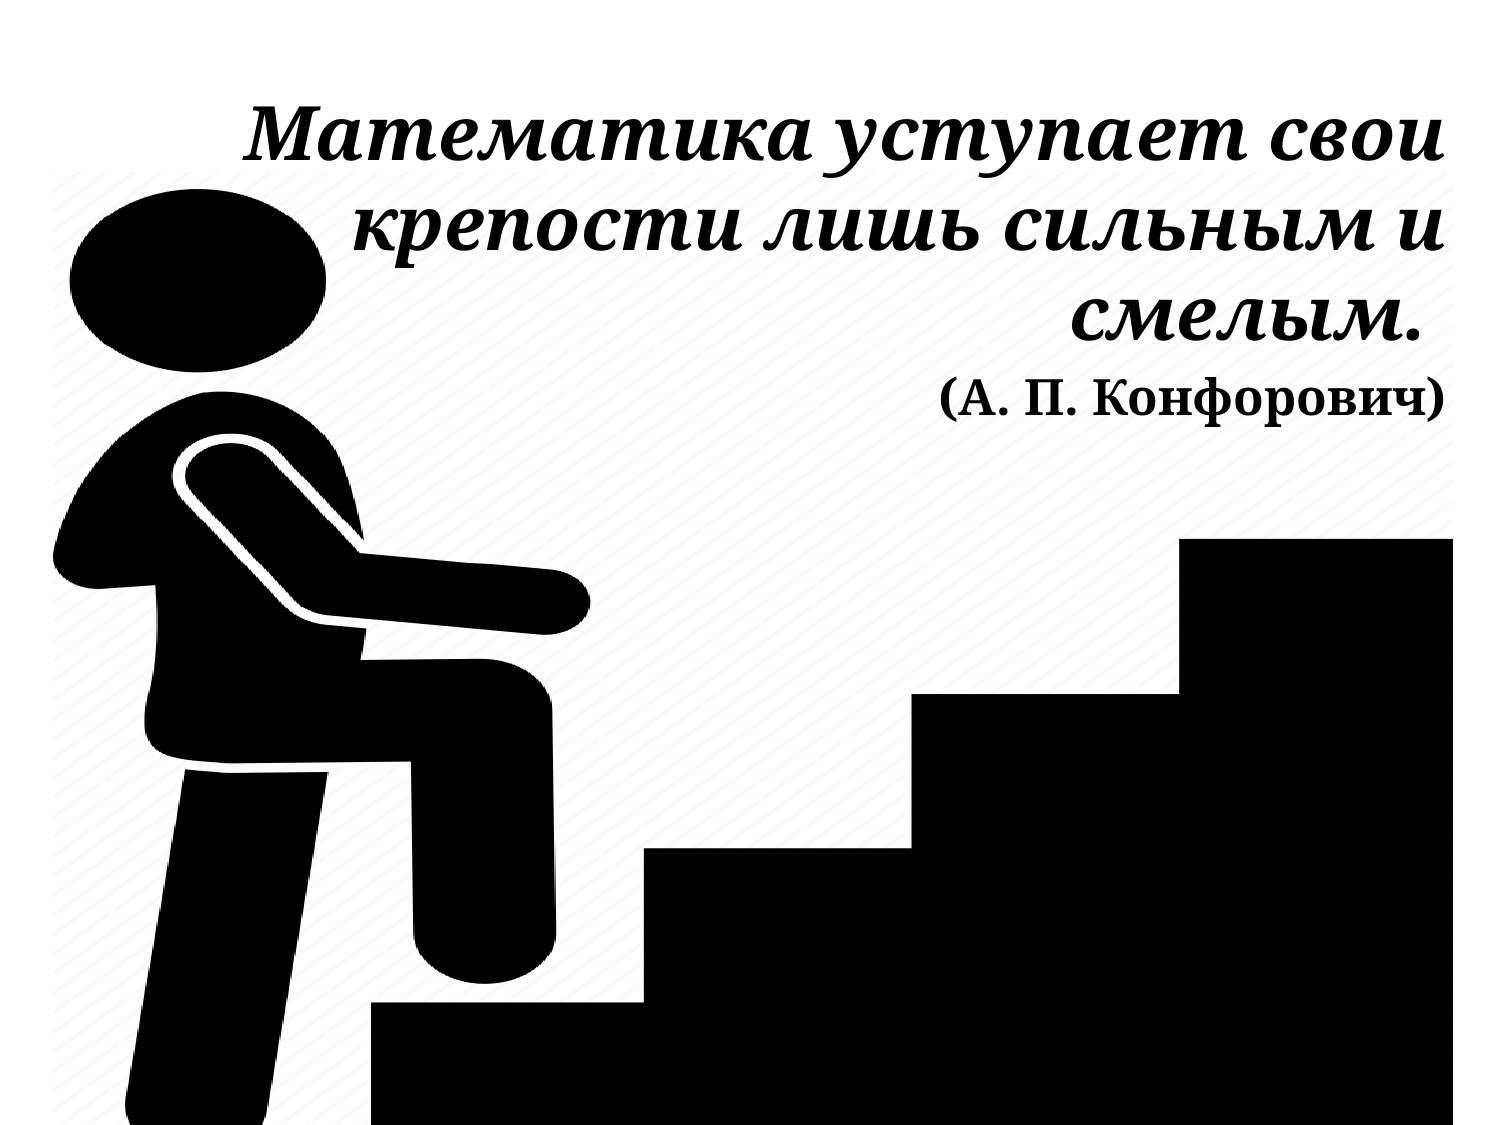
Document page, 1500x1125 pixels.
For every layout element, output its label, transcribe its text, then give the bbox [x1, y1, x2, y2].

list Математика уступает свои крепости лишь сильным и смелым. (А. П. Конфорович) [112, 78, 1463, 821]
picture [52, 172, 1453, 1125]
